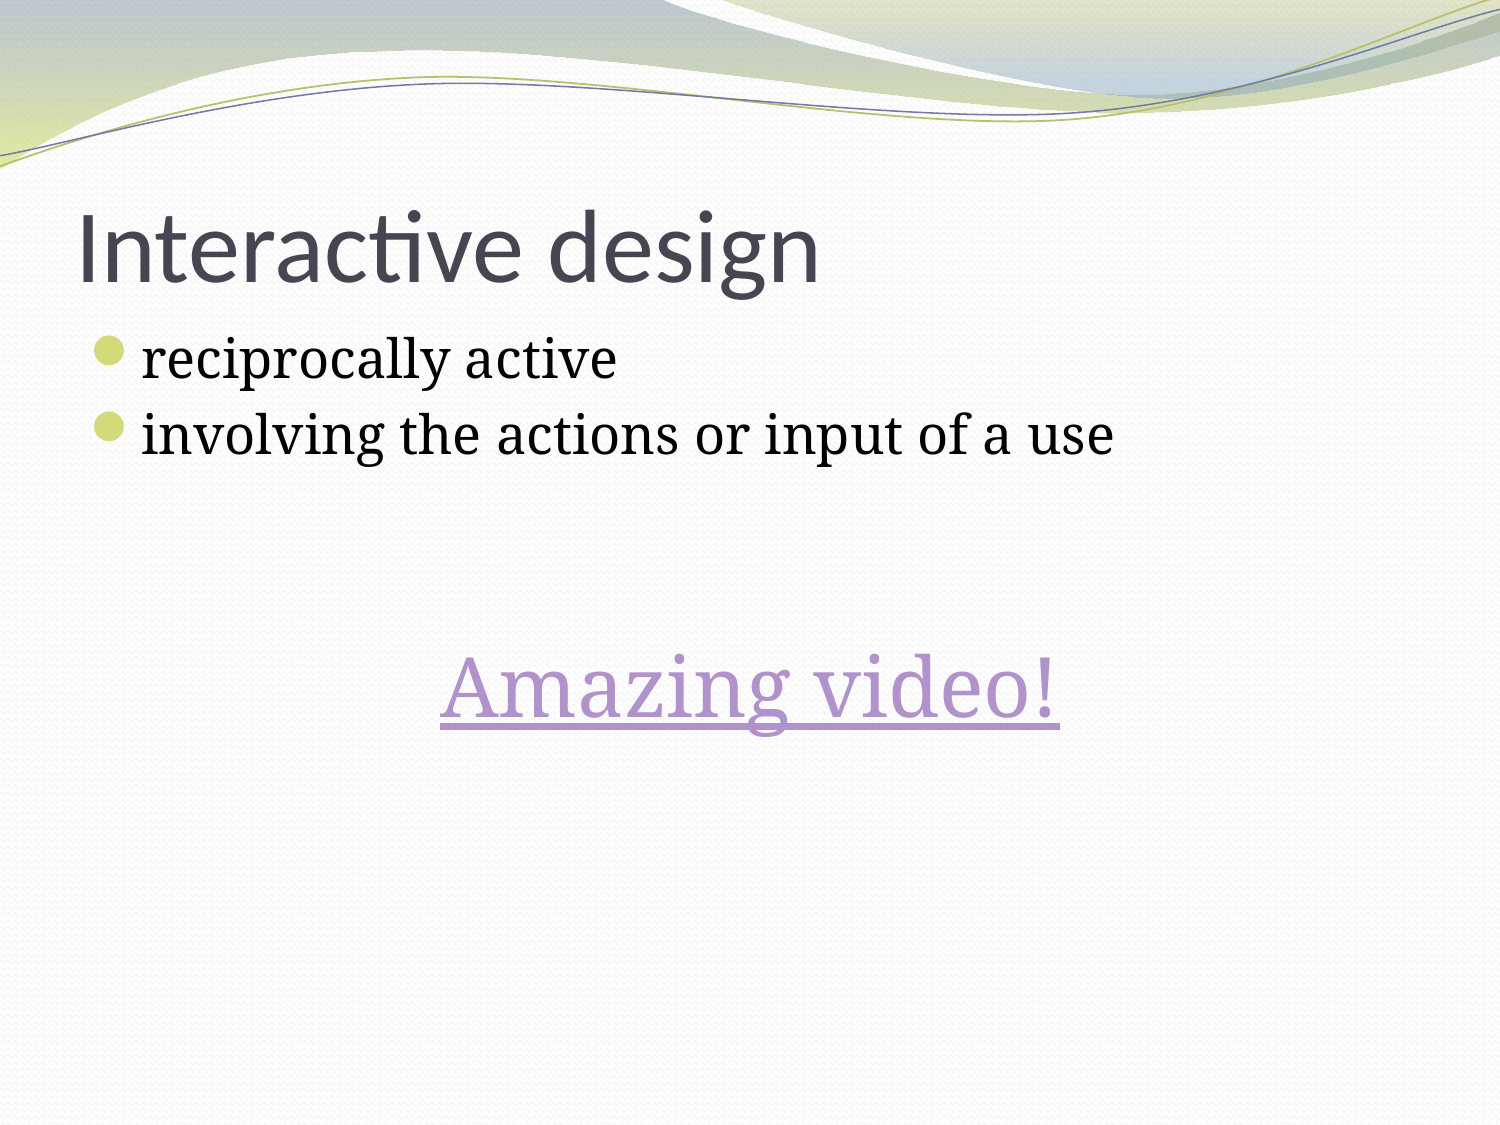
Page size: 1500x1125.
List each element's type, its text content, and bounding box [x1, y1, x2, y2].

title Interactive design [75, 115, 1425, 303]
list reciprocally active involving the actions or input of a use Amazing video! [75, 317, 1425, 1038]
